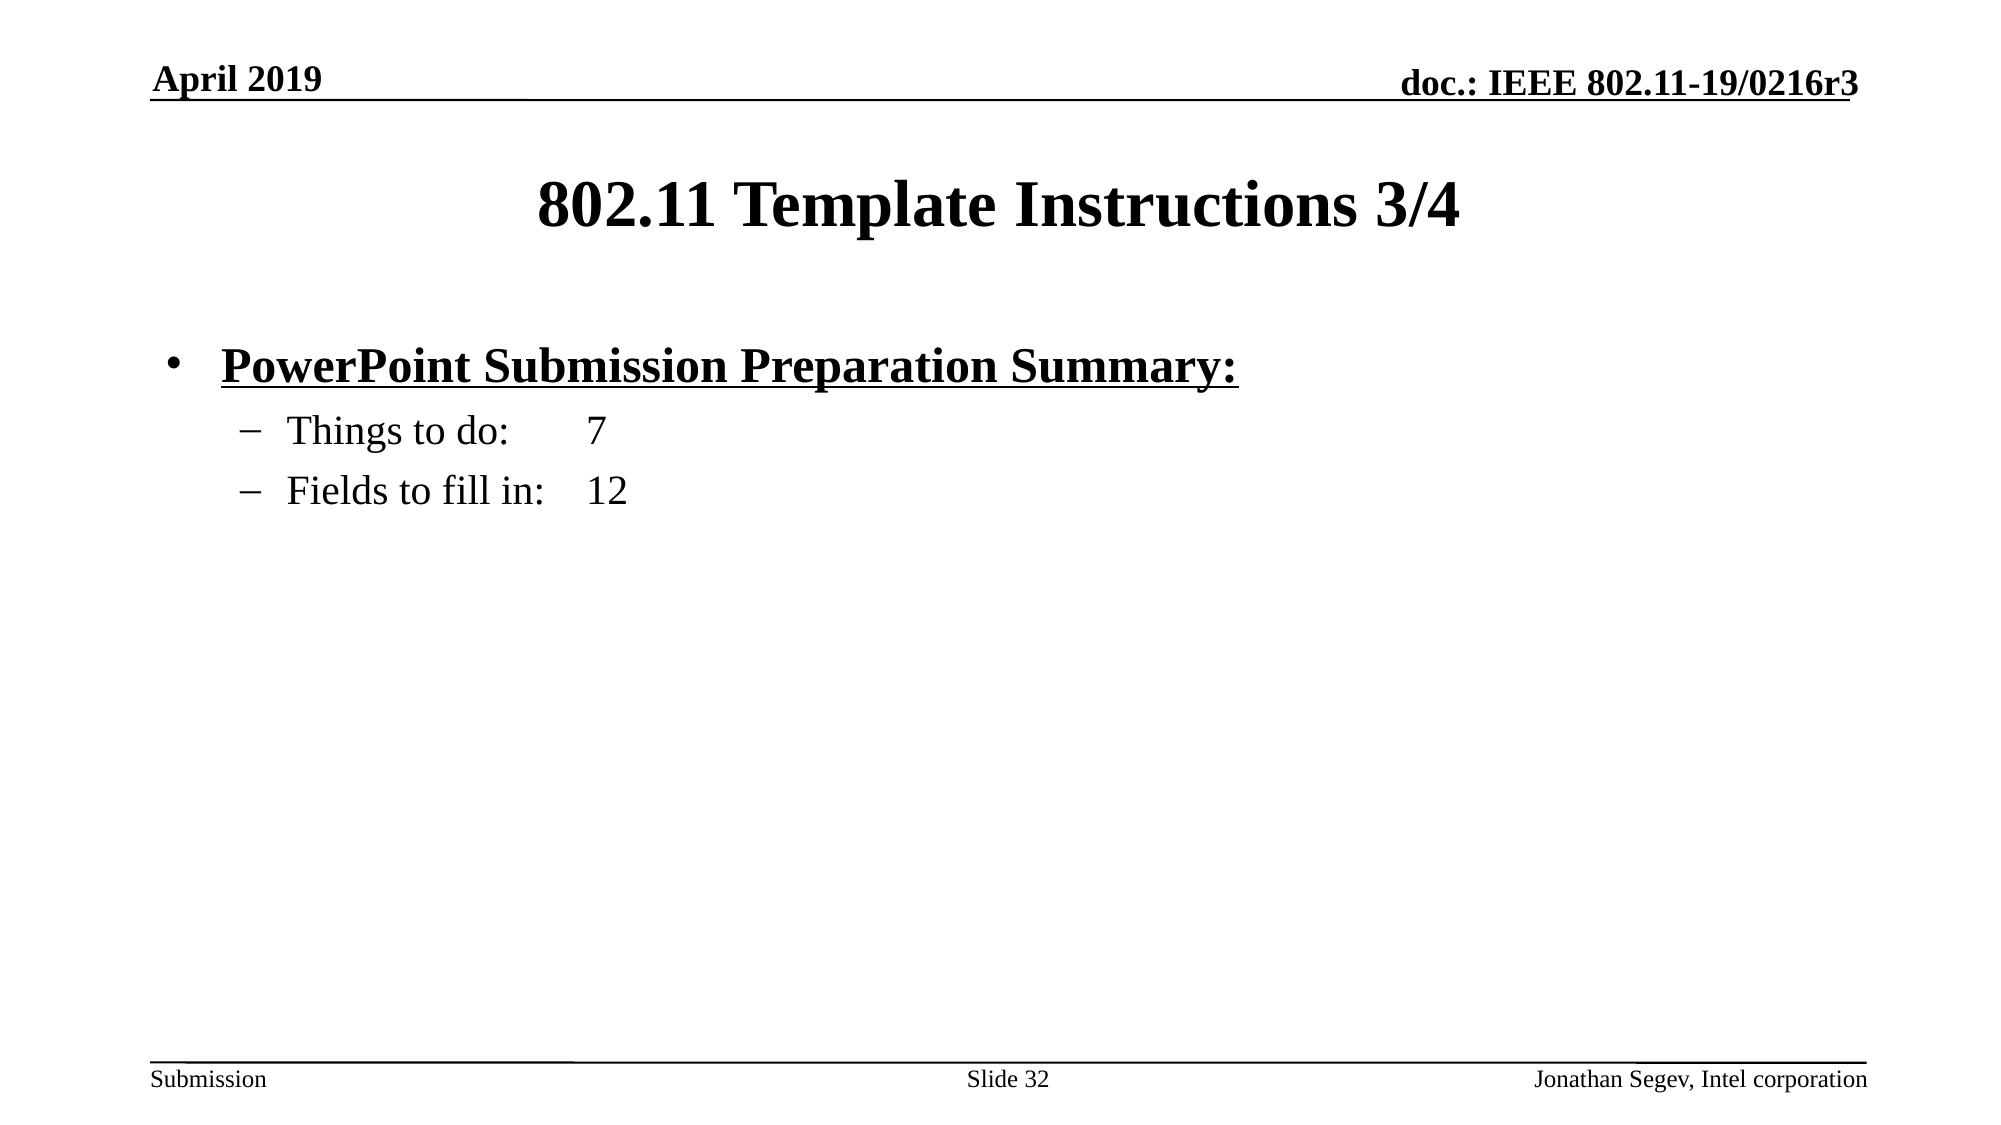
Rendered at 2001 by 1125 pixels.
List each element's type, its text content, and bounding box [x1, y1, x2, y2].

footer Jonathan Segev, Intel corporation [1171, 1061, 1869, 1093]
title 802.11 Template Instructions 3/4 [149, 112, 1850, 288]
list PowerPoint Submission Preparation Summary: Things to do: 7 Fields to fill in: 12 [149, 324, 1850, 1000]
slide_number Slide 32 [950, 1061, 1067, 1123]
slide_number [152, 54, 563, 100]
